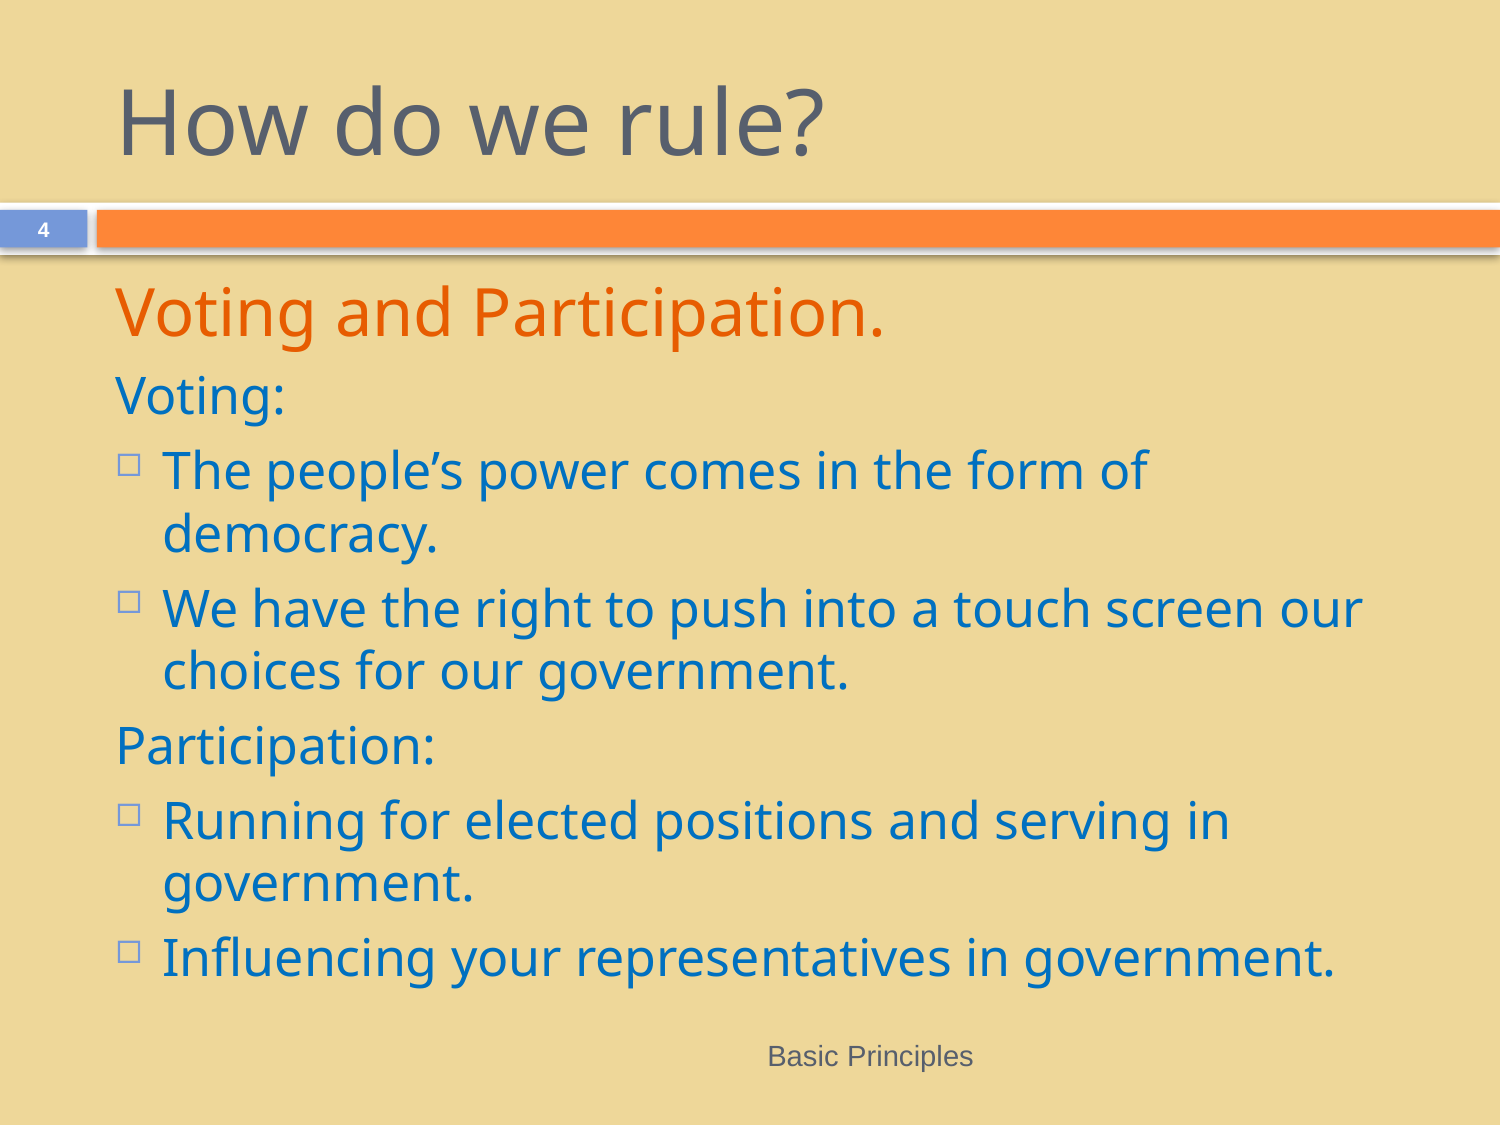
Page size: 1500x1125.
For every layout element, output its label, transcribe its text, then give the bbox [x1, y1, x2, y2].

title How do we rule? [100, 37, 1438, 200]
list Voting and Participation. Voting: The people’s power comes in the form of democracy. We have the right to push into a touch screen our choices for our government. Participation: Running for elected positions and serving in government. Influencing your representatives in government. [100, 262, 1438, 1000]
slide_number 4 [0, 208, 88, 249]
footer Basic Principles [99, 1025, 990, 1085]
